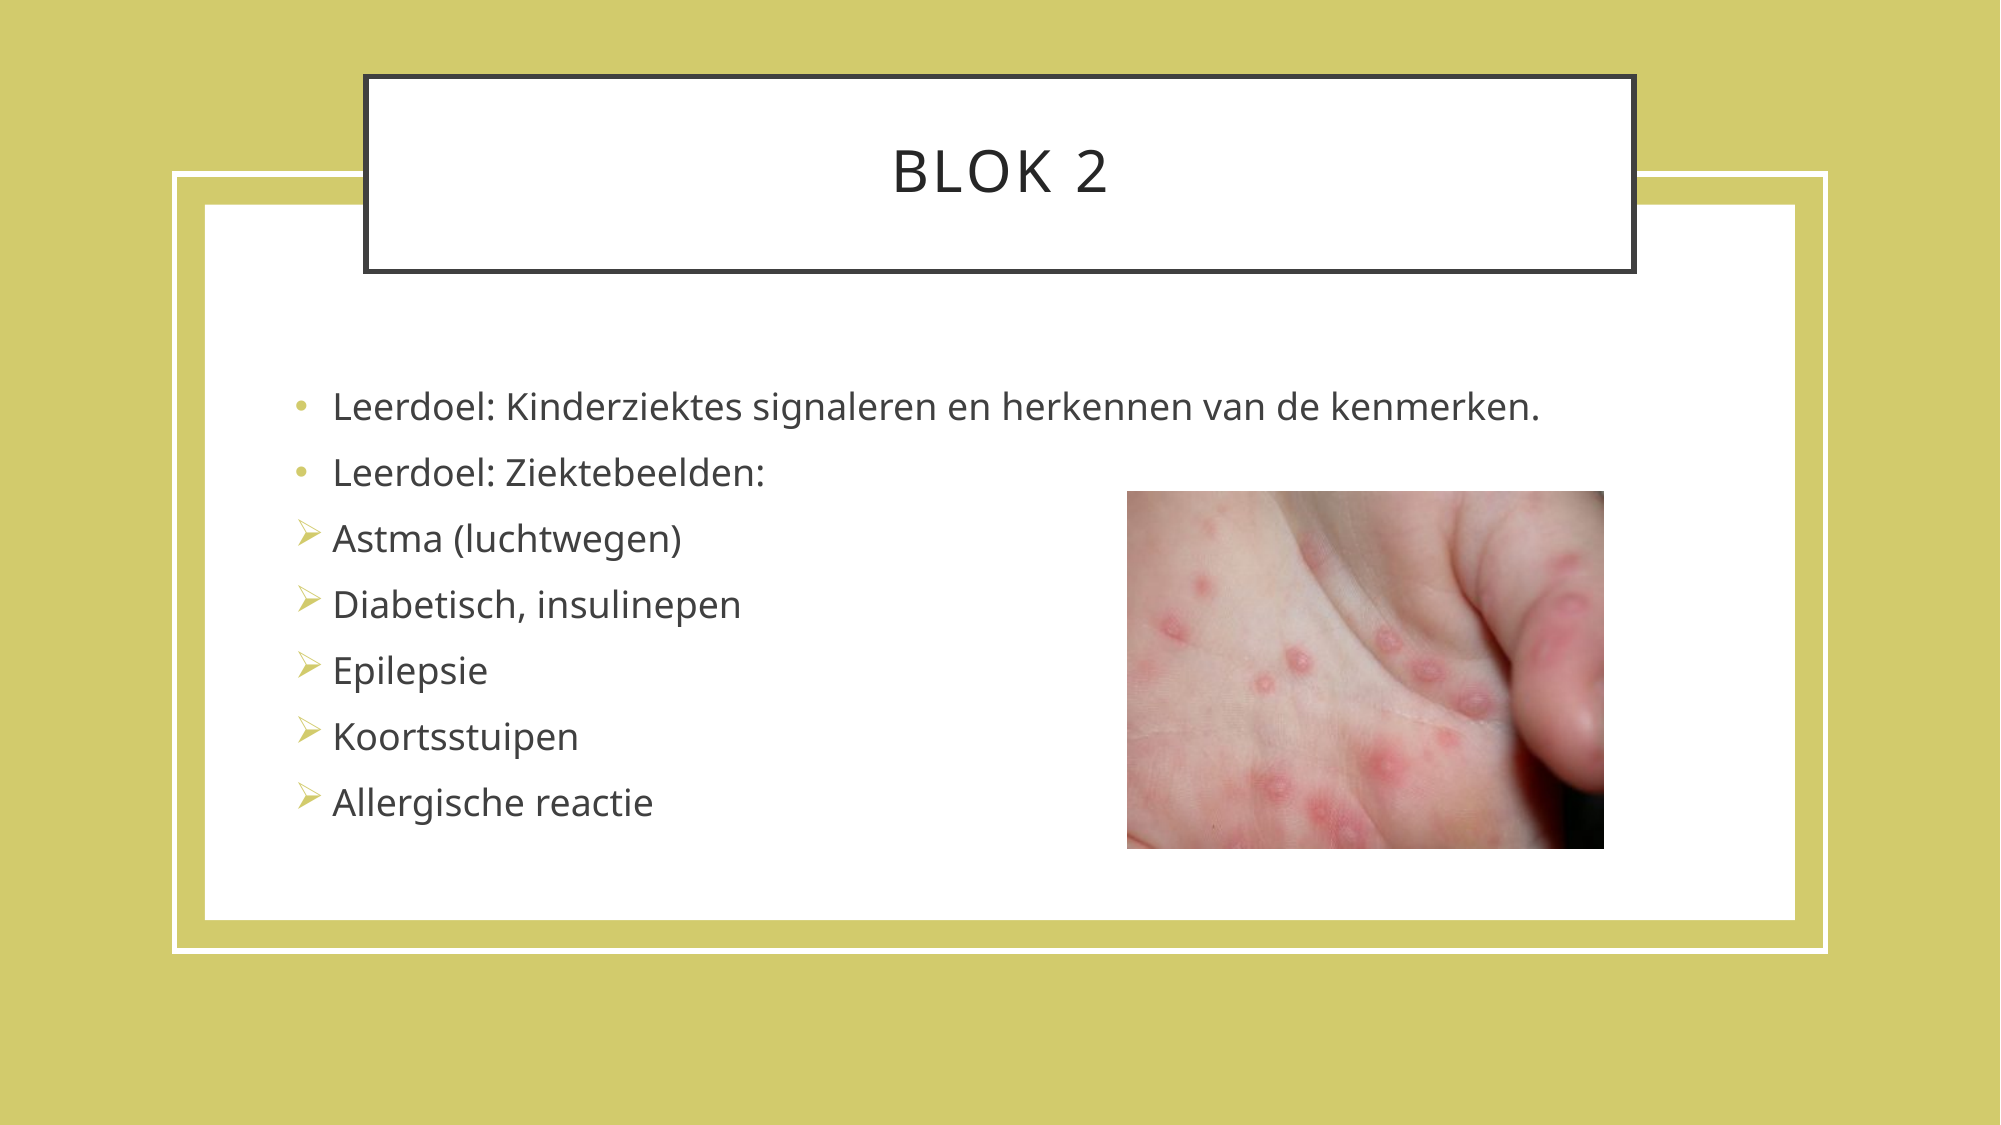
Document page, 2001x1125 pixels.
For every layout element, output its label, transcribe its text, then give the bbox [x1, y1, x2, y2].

text_box [173, 173, 1827, 952]
title Blok 2 [363, 74, 1637, 274]
picture [1127, 491, 1604, 849]
text_box [0, 0, 2000, 1125]
list Leerdoel: Kinderziektes signaleren en herkennen van de kenmerken. Leerdoel: Ziektebeelden: Astma (luchtwegen) Diabetisch, insulinepen Epilepsie Koortsstuipen Allergische reactie [279, 375, 1721, 849]
